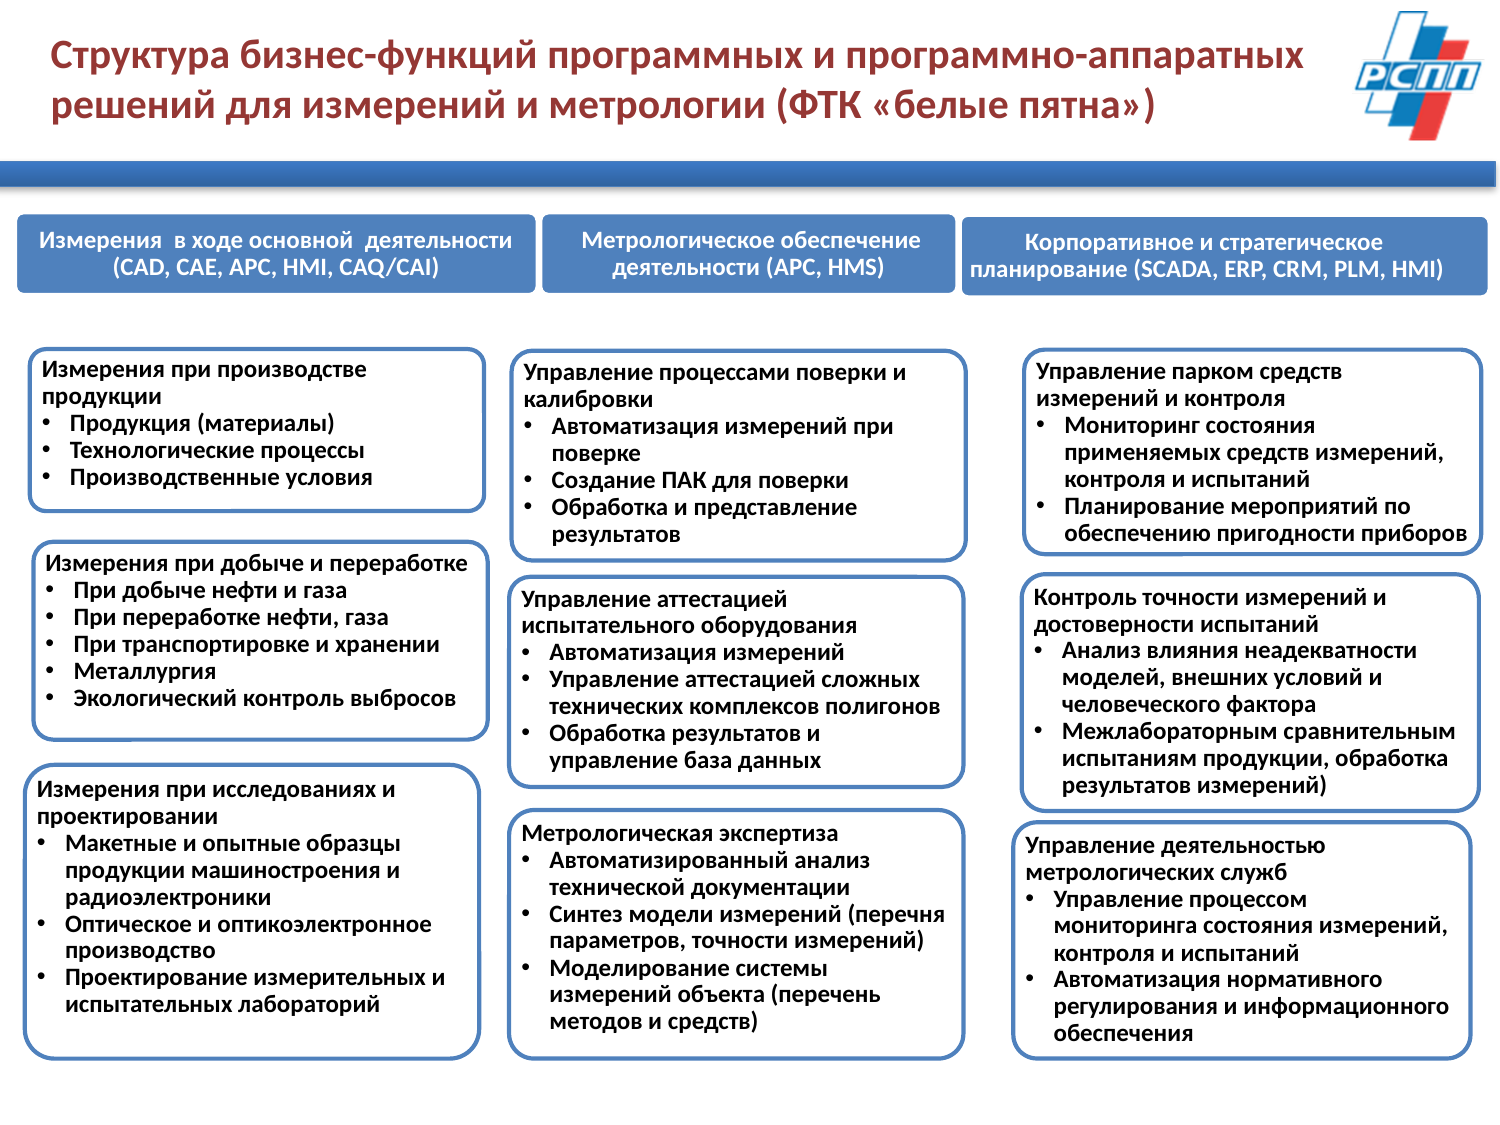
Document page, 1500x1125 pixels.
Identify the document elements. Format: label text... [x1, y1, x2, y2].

text_box [0, 161, 1496, 187]
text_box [1021, 573, 1480, 812]
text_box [33, 541, 488, 740]
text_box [1023, 349, 1482, 555]
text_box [508, 809, 964, 1059]
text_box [24, 764, 480, 1059]
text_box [508, 576, 964, 788]
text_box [29, 348, 485, 512]
picture [1352, 10, 1486, 142]
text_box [14, 212, 537, 296]
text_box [539, 212, 958, 296]
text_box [1013, 822, 1471, 1059]
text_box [932, 214, 1490, 298]
text_box Структура бизнес-функций программных и программно-аппаратных решений для измерений и метрологии (ФТК «белые пятна») [35, 19, 1338, 135]
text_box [511, 350, 967, 575]
